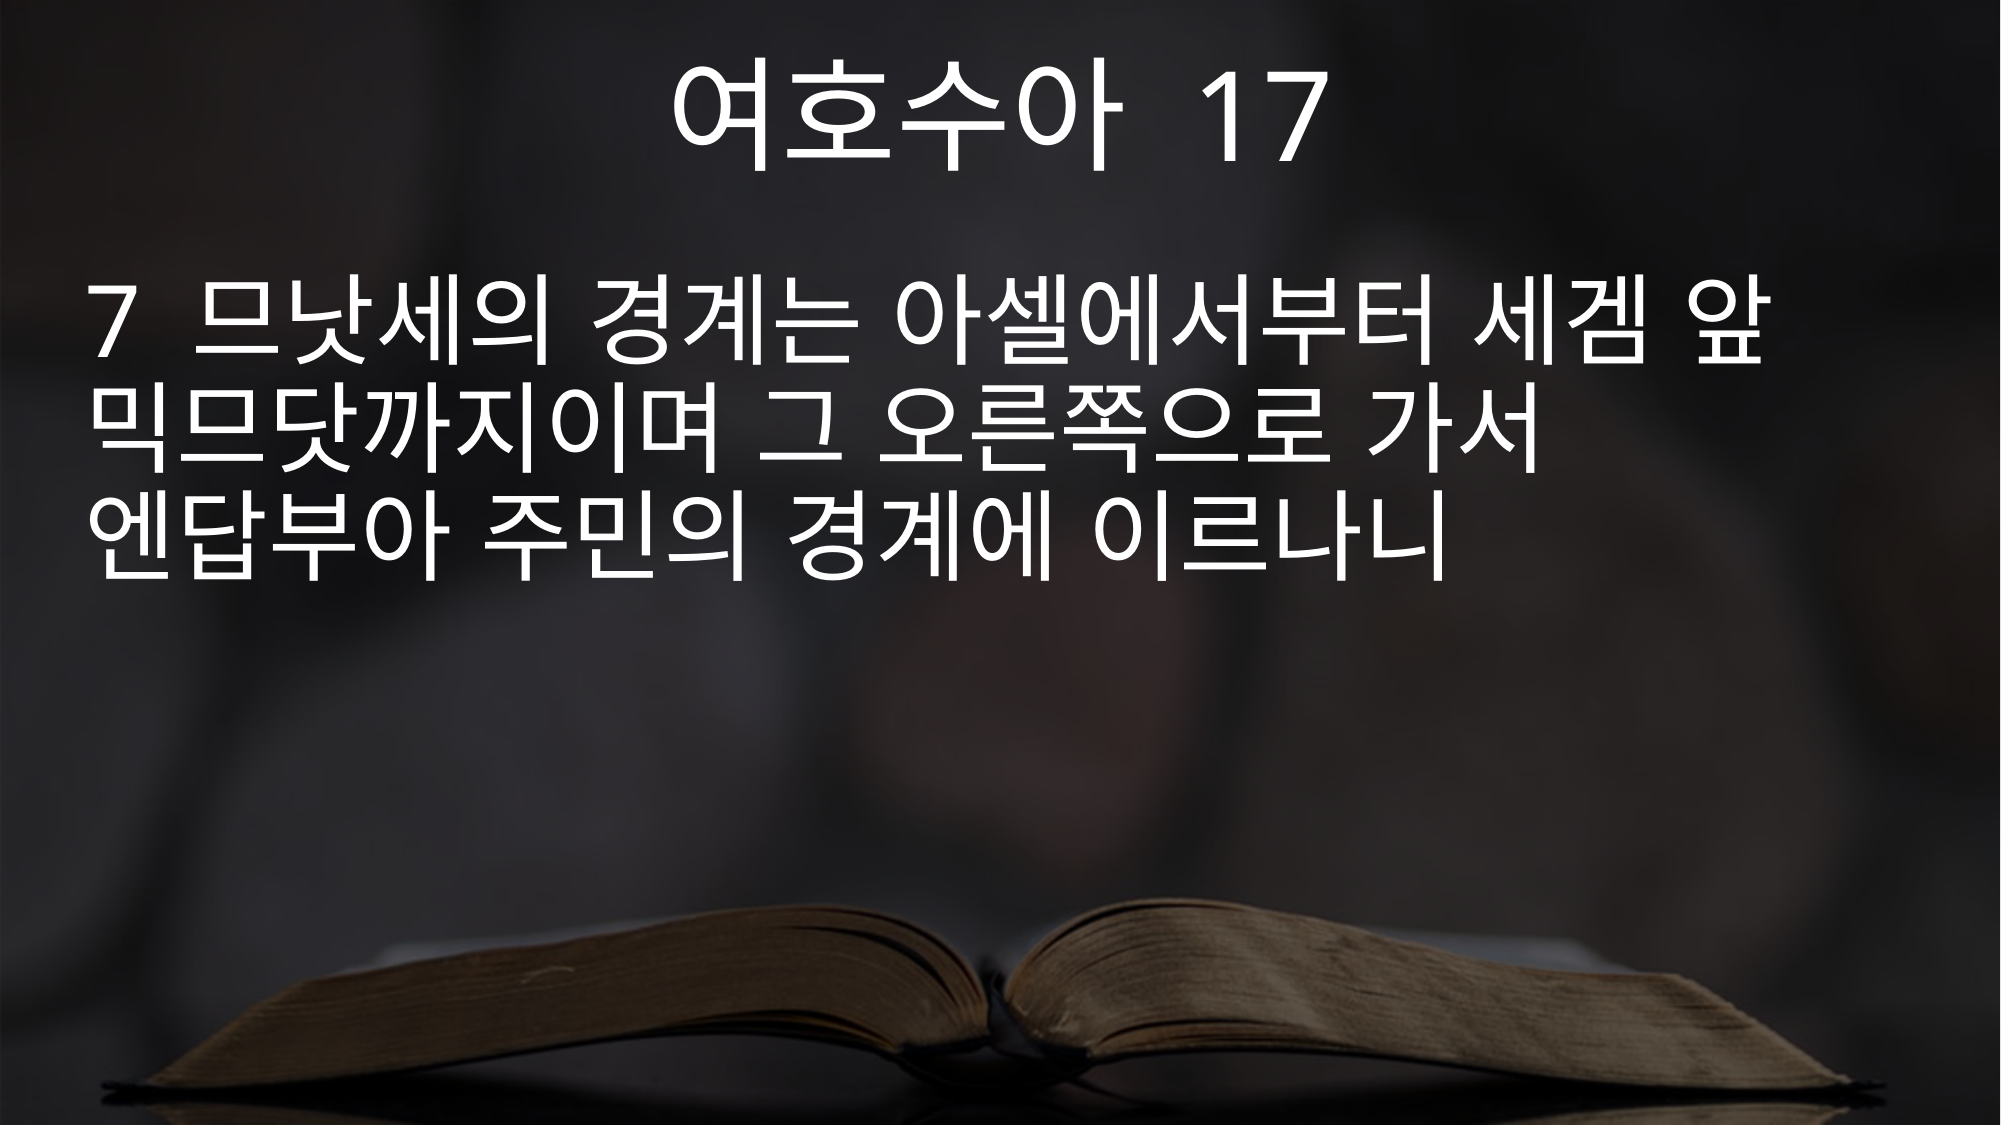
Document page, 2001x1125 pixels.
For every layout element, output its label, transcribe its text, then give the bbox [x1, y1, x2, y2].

picture [0, 0, 2001, 1125]
footer 여호수아 17 [0, 32, 2000, 192]
list 7 므낫세의 경계는 아셀에서부터 세겜 앞 믹므닷까지이며 그 오른쪽으로 가서 엔답부아 주민의 경계에 이르나니 [69, 263, 1953, 423]
